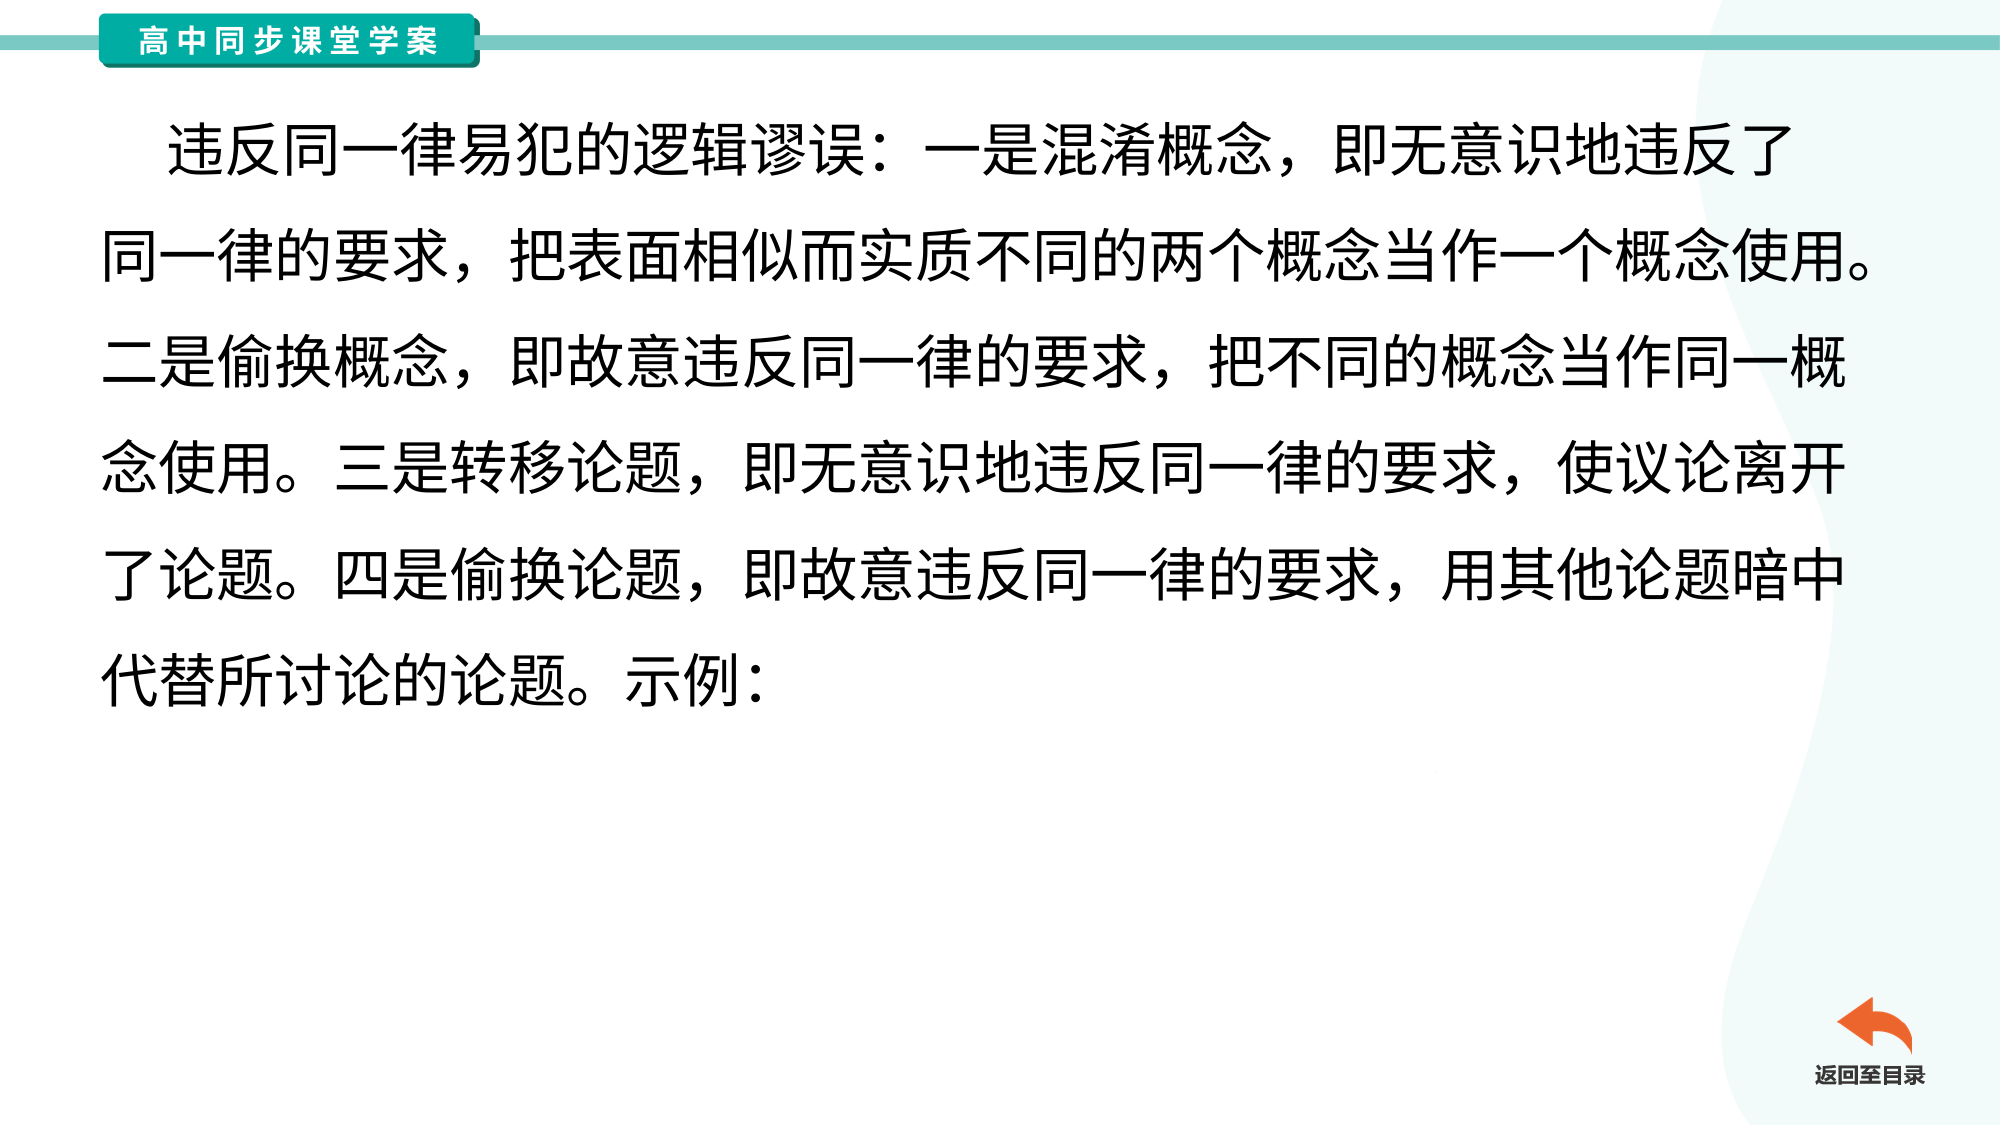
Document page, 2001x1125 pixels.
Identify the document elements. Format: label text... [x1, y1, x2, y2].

picture [0, 0, 2000, 1125]
text_box 违反同一律易犯的逻辑谬误：一是混淆概念，即无意识地违反了 同一律的要求，把表面相似而实质不同的两个概念当作一个概念使用。 二是偷换概念，即故意违反同一律的要求，把不同的概念当作同一概 念使用。三是转移论题，即无意识地违反同一律的要求，使议论离开 了论题。四是偷换论题，即故意违反同一律的要求，用其他论题暗中 代替所讨论的论题。示例： [100, 76, 1899, 714]
